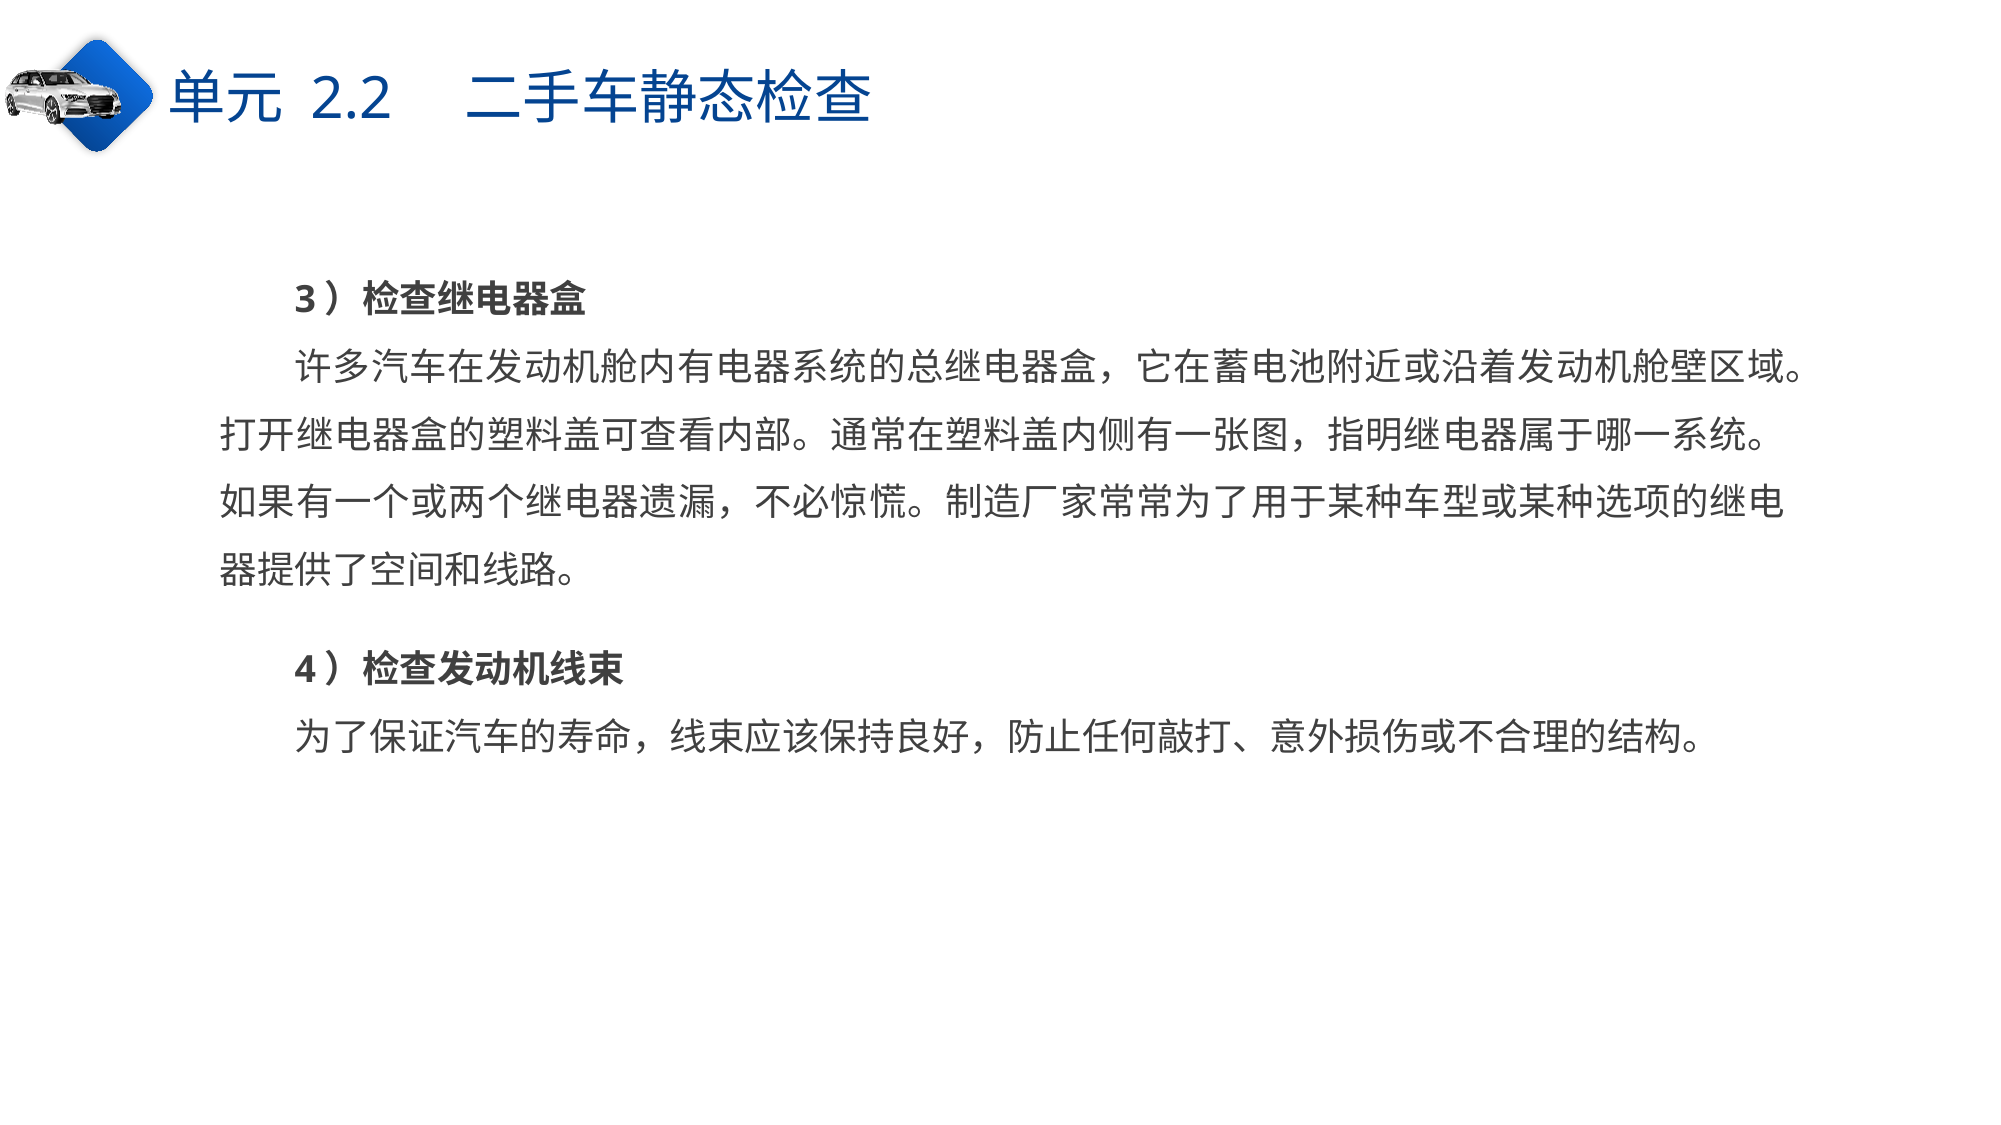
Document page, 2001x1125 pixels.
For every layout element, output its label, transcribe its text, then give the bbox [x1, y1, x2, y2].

text_box 许多汽车在发动机舱内有电器系统的总继电器盒，它在蓄电池附近或沿着发动机舱壁区域。打开继电器盒的塑料盖可查看内部。通常在塑料盖内侧有一张图，指明继电器属于哪一系统。如果有一个或两个继电器遗漏，不必惊慌。制造厂家常常为了用于某种车型或某种选项的继电器提供了空间和线路。 [204, 313, 1800, 599]
text_box 4）检查发动机线束 [204, 615, 1000, 698]
text_box 单元 2.2 二手车静态检查 [152, 52, 888, 138]
picture [0, 31, 125, 157]
text_box 3）检查继电器盒 [204, 245, 1000, 328]
text_box 为了保证汽车的寿命，线束应该保持良好，防止任何敲打、意外损伤或不合理的结构。 [204, 682, 1800, 765]
